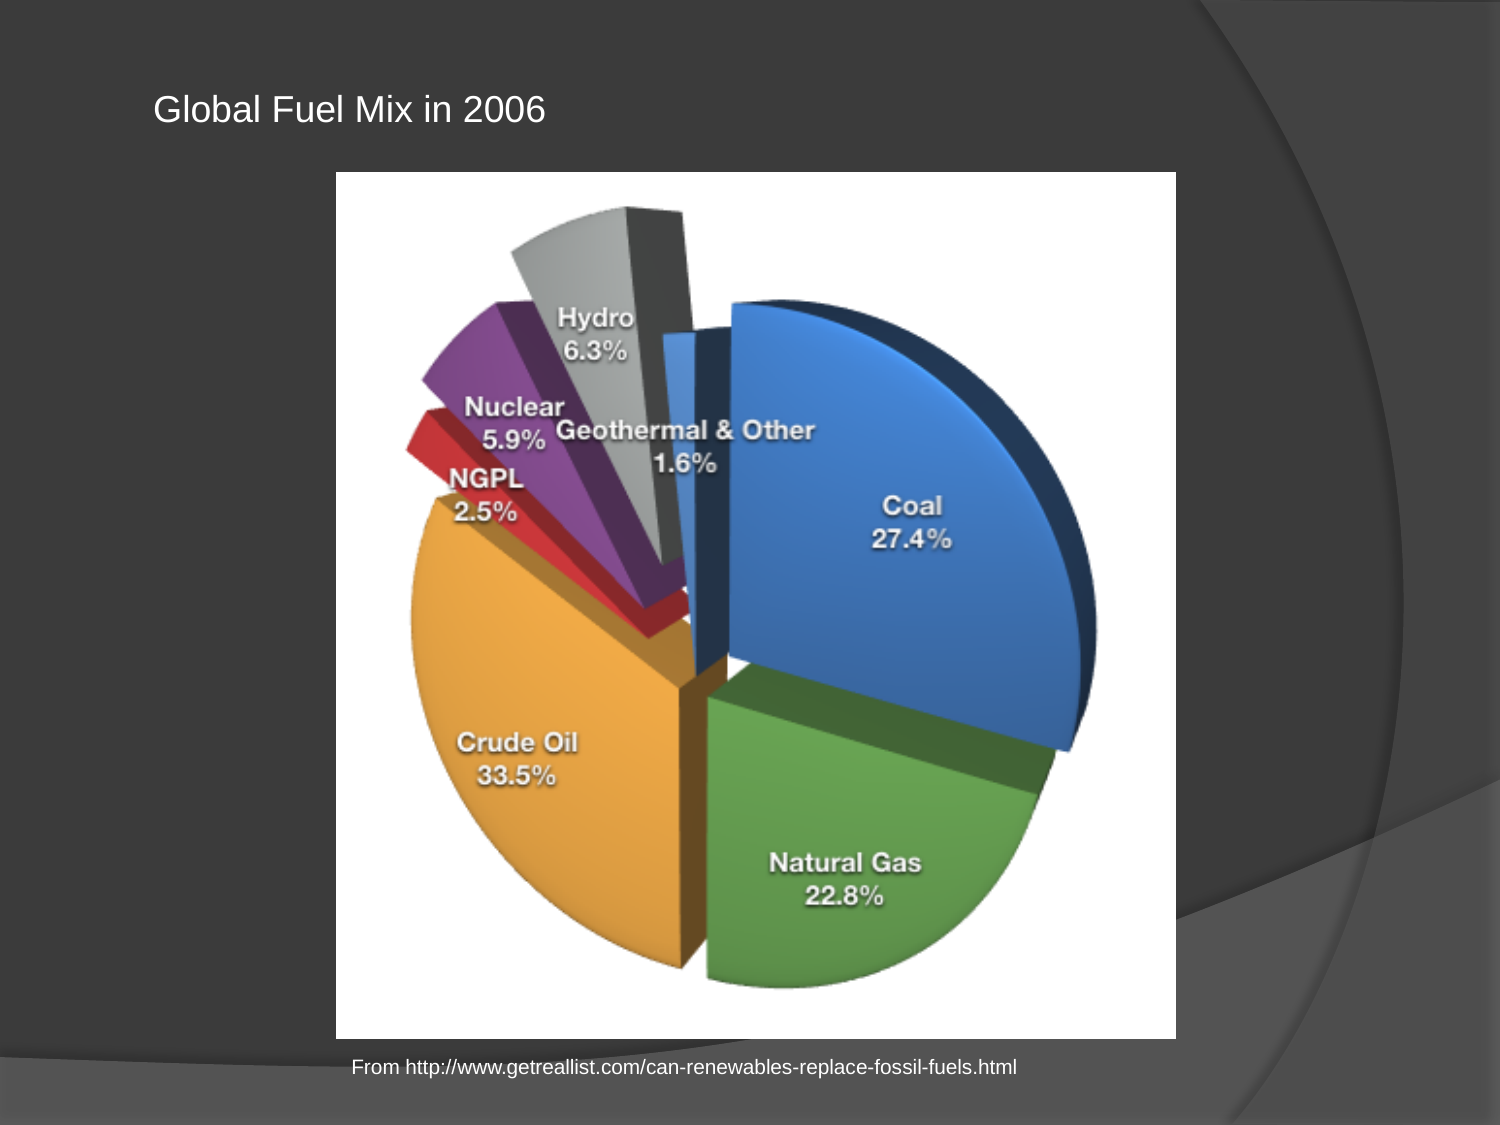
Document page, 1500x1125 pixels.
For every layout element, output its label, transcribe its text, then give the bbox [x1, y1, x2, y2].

text_box From http://www.getreallist.com/can-renewables-replace-fossil-fuels.html [336, 1049, 1087, 1087]
picture [336, 172, 1176, 1039]
text_box Global Fuel Mix in 2006 [138, 78, 562, 138]
